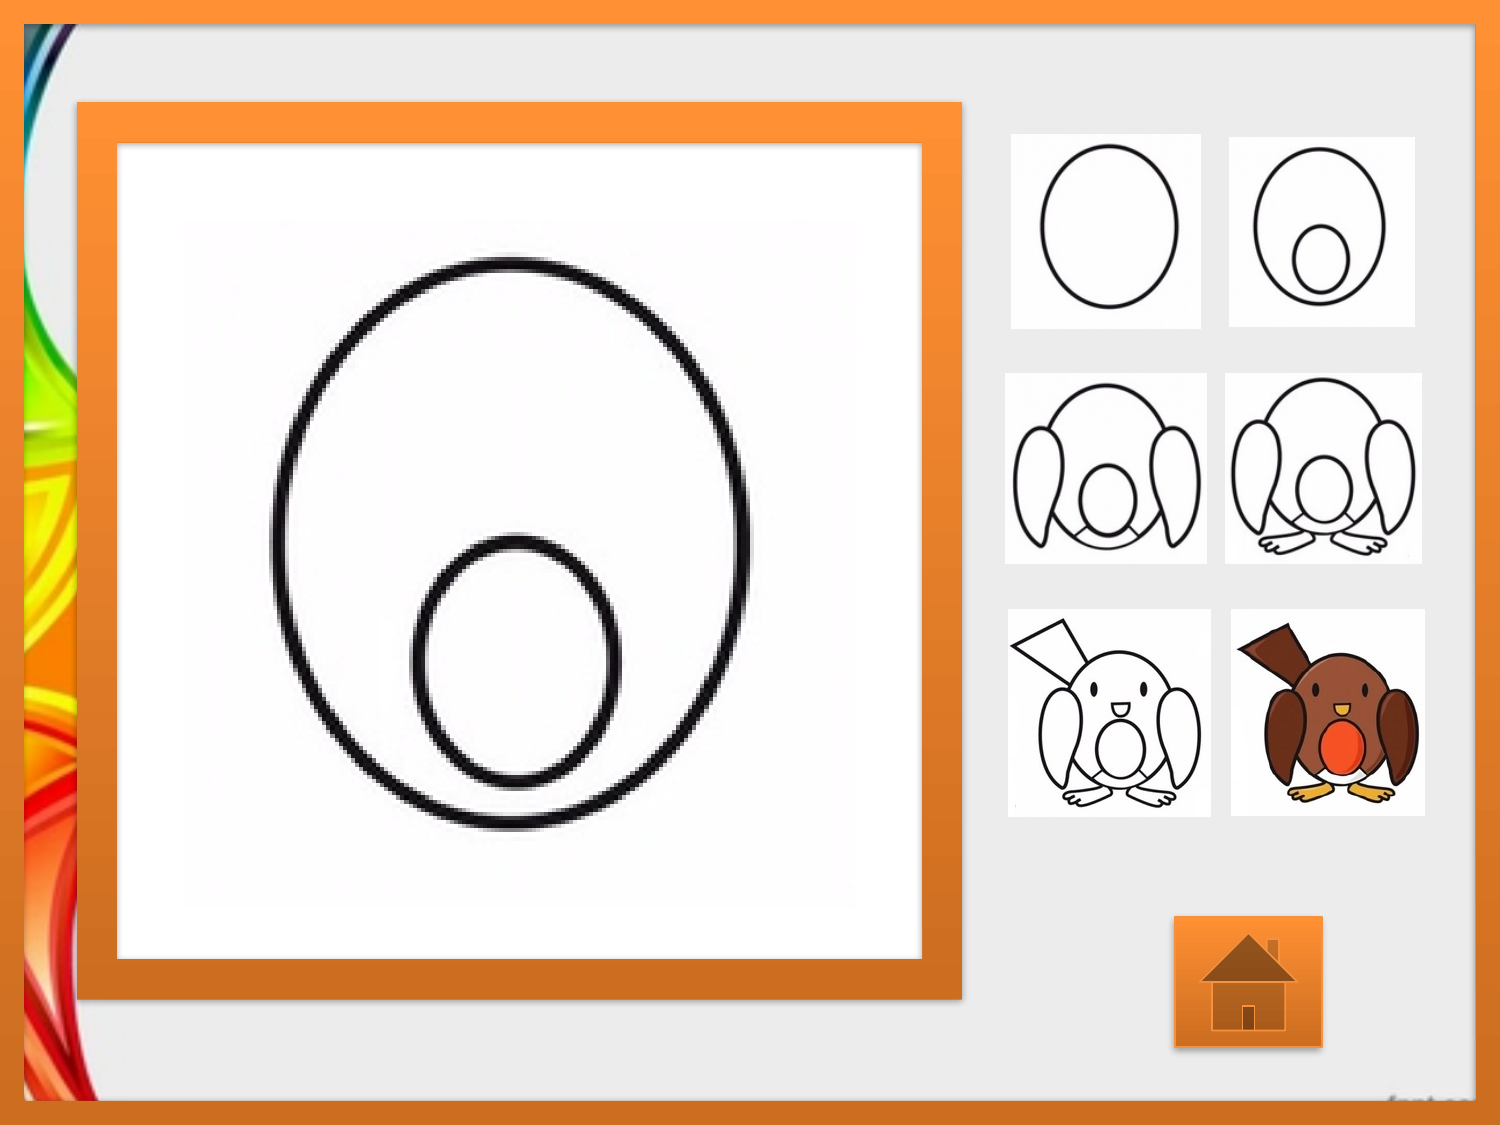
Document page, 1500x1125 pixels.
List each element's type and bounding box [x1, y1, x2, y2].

text_box [76, 101, 963, 1000]
text_box [1174, 916, 1323, 1048]
picture [24, 24, 1475, 1100]
text_box [122, 151, 917, 957]
